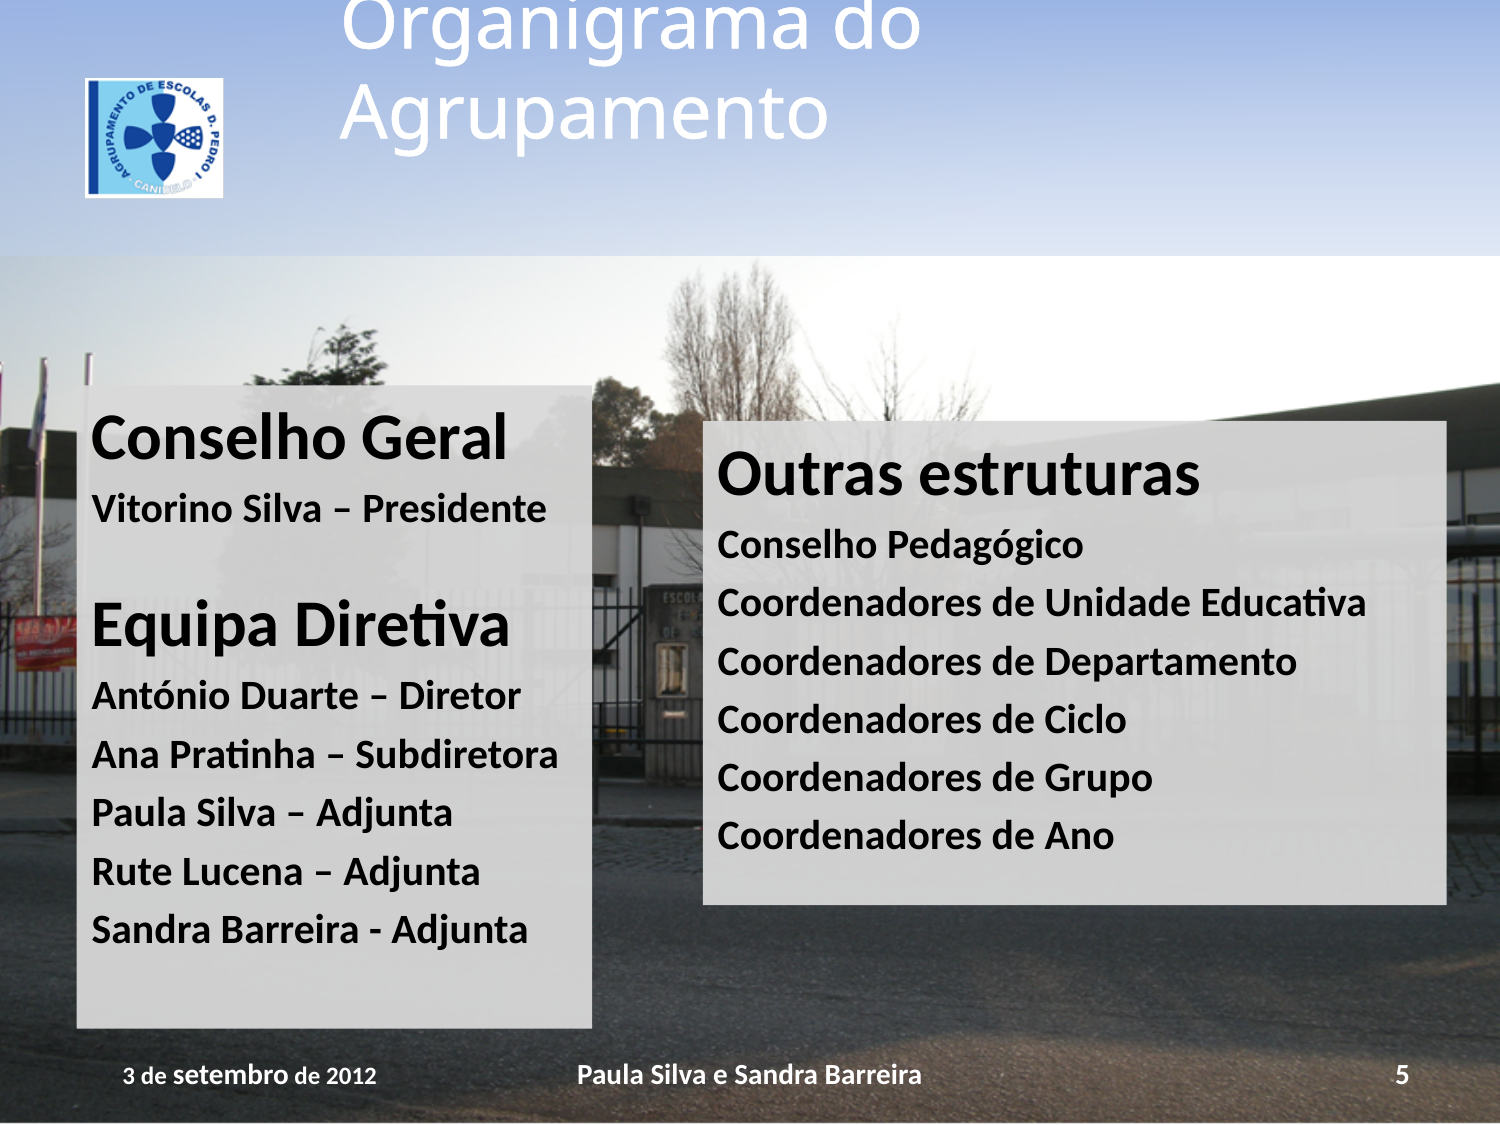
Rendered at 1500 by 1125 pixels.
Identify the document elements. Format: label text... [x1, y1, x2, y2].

slide_number 5 [1074, 1042, 1425, 1103]
list Conselho Geral Vitorino Silva – Presidente Equipa Diretiva António Duarte – Diretor Ana Pratinha – Subdiretora Paula Silva – Adjunta Rute Lucena – Adjunta Sandra Barreira - Adjunta [76, 385, 593, 1029]
list Outras estruturas Conselho Pedagógico Coordenadores de Unidade Educativa Coordenadores de Departamento Coordenadores de Ciclo Coordenadores de Grupo Coordenadores de Ano [702, 420, 1447, 906]
slide_number 3 de setembro de 2012 [75, 1042, 425, 1103]
picture [0, 256, 1500, 1125]
footer Paula Silva e Sandra Barreira [512, 1042, 988, 1103]
picture [85, 78, 225, 200]
title Organigrama do Agrupamento [324, 90, 1329, 161]
